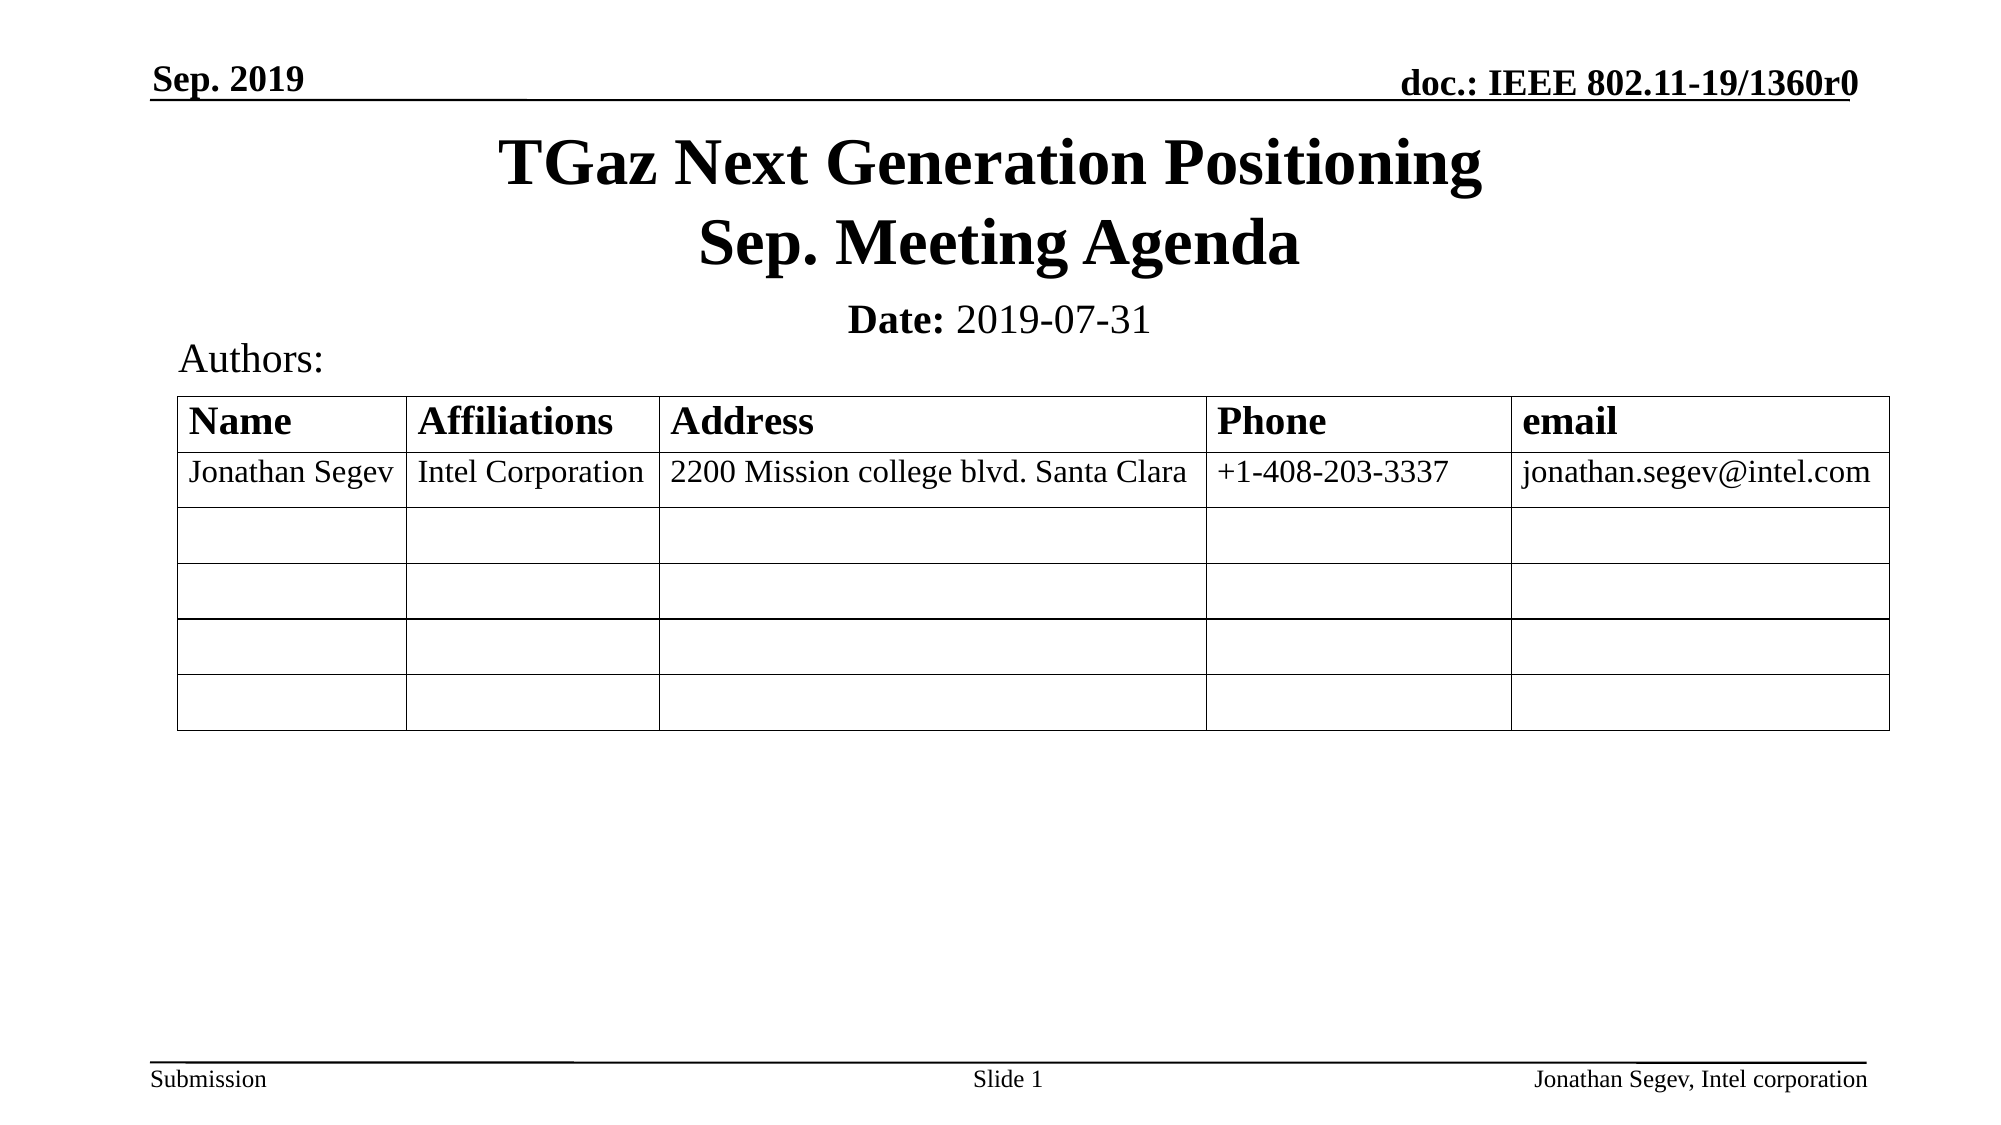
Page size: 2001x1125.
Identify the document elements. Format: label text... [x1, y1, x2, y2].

slide_number Slide 1 [950, 1061, 1067, 1123]
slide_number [152, 54, 563, 100]
footer Jonathan Segev, Intel corporation [1171, 1061, 1869, 1093]
text_box Authors: [162, 323, 401, 387]
subtitle Date: 2019-07-31 [299, 283, 1701, 363]
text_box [162, 396, 1907, 800]
title TGaz Next Generation Positioning Sep. Meeting Agenda [149, 76, 1851, 319]
